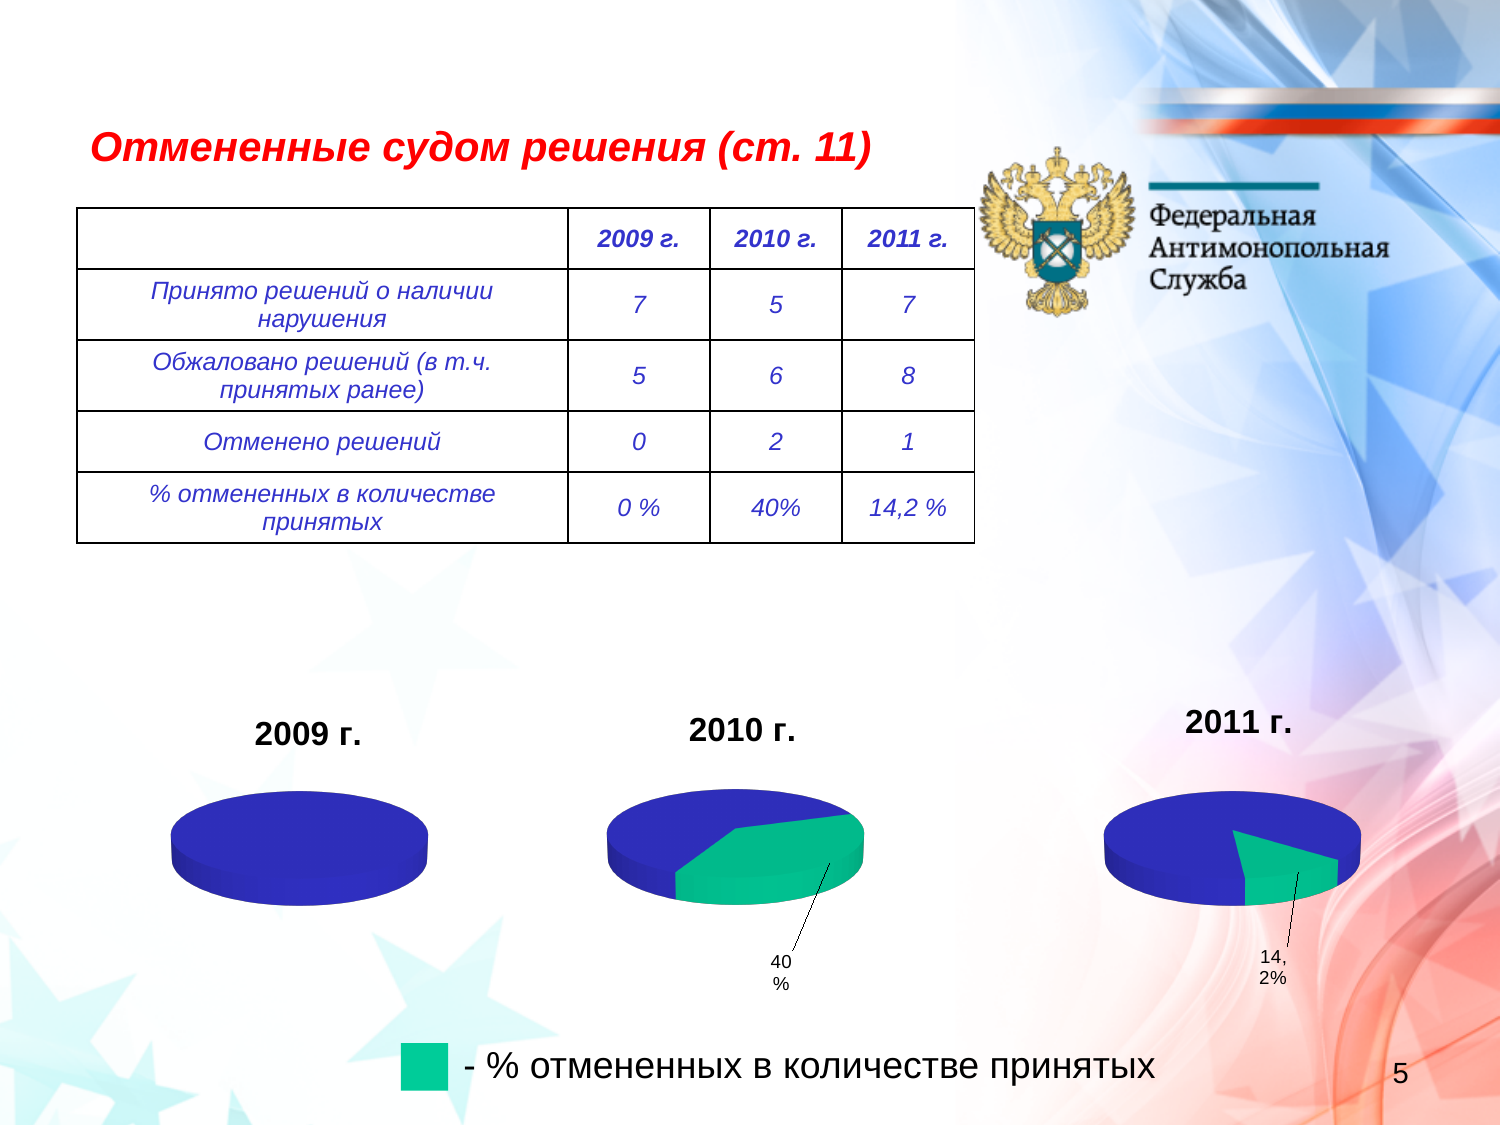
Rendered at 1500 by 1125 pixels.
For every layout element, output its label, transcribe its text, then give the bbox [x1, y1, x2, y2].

chart [1059, 635, 1398, 1009]
table_cell 0 [569, 412, 709, 471]
table_cell 7 [843, 270, 974, 339]
chart [562, 634, 900, 1008]
table_header 2009 г. [569, 209, 709, 268]
text_box - % отмененных в количестве принятых [448, 1033, 1172, 1094]
text_box [400, 1043, 448, 1091]
chart [126, 635, 464, 1009]
table_cell 5 [711, 270, 841, 339]
table_header 2010 г. [711, 209, 841, 268]
table_cell Принято решений о наличии нарушения [78, 270, 567, 339]
table_cell 8 [843, 341, 974, 410]
table_cell 6 [711, 341, 841, 410]
table_cell % отмененных в количестве принятых [78, 473, 567, 542]
table_cell Отменено решений [78, 412, 567, 471]
slide_number 5 [1074, 1042, 1424, 1102]
picture [0, 0, 1500, 1125]
table_cell 5 [569, 341, 709, 410]
table_cell 0 % [569, 473, 709, 542]
table_cell 7 [569, 270, 709, 339]
table_cell 1 [843, 412, 974, 471]
table_header [78, 209, 567, 268]
table_cell 14,2 % [843, 473, 974, 542]
text_box Отмененные судом решения (ст. 11) [74, 51, 1425, 239]
table_cell Обжаловано решений (в т.ч. принятых ранее) [78, 341, 567, 410]
table_cell 2 [711, 412, 841, 471]
table_cell 40% [711, 473, 841, 542]
table_header 2011 г. [843, 209, 974, 268]
